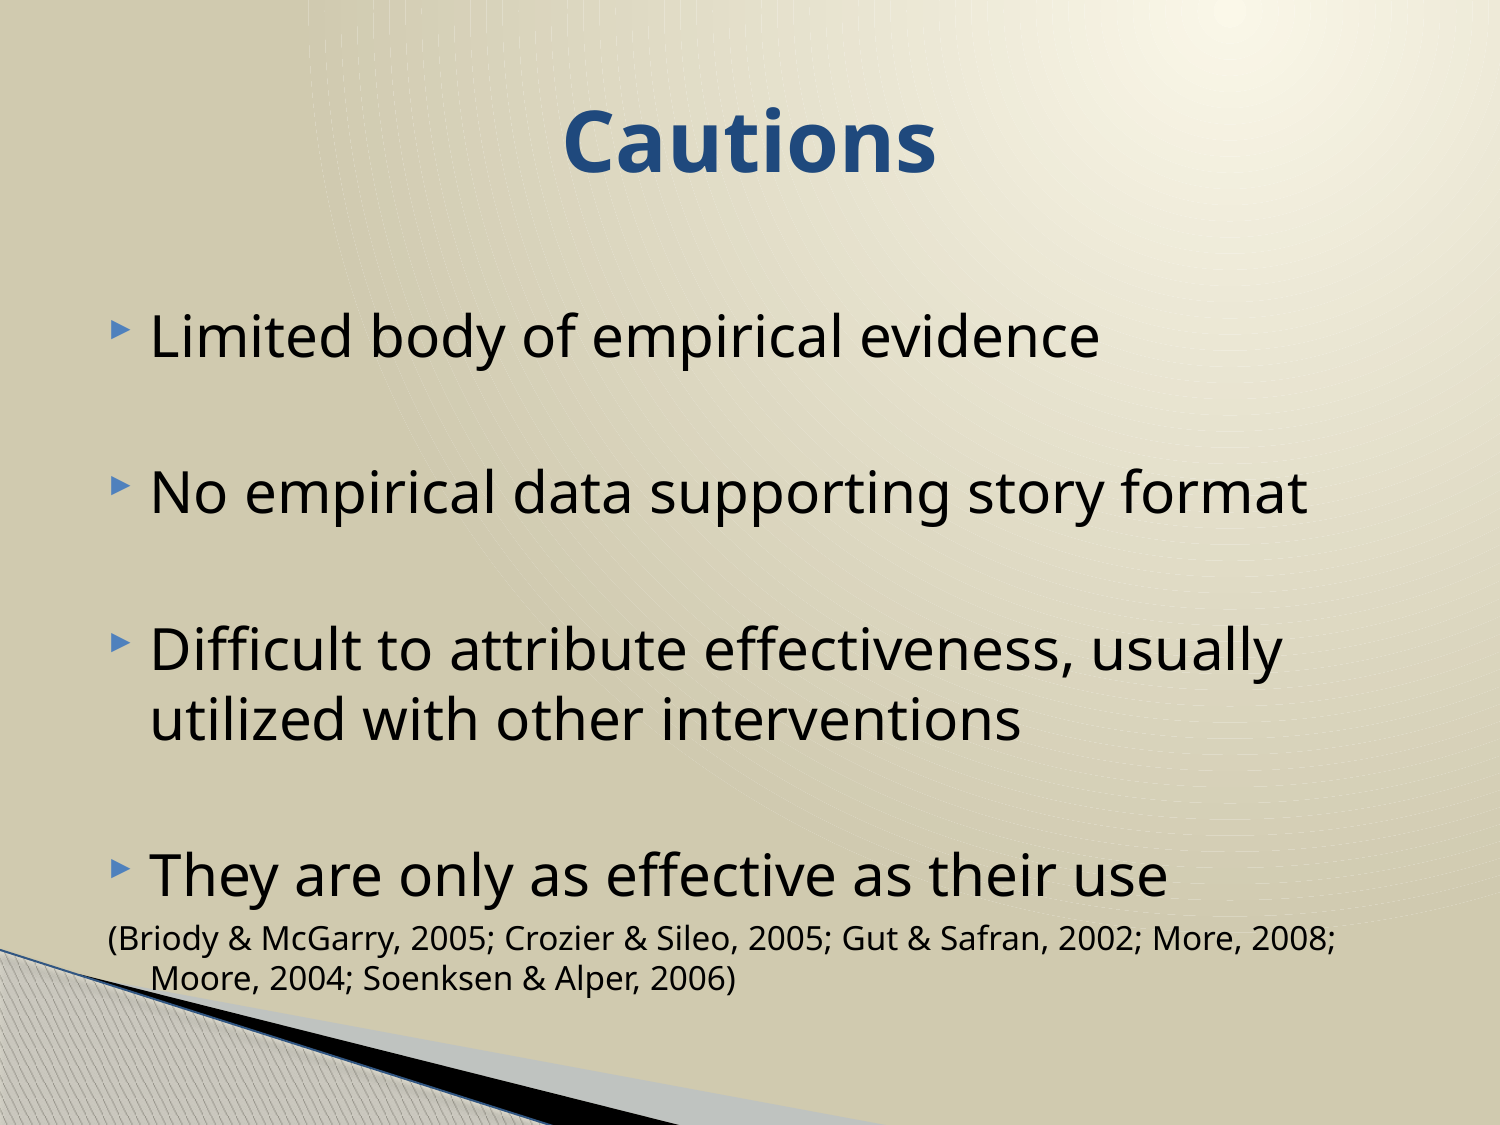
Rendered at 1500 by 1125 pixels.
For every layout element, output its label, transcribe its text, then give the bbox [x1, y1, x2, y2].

list Limited body of empirical evidence No empirical data supporting story format Difficult to attribute effectiveness, usually utilized with other interventions They are only as effective as their use (Briody & McGarry, 2005; Crozier & Sileo, 2005; Gut & Safran, 2002; More, 2008; Moore, 2004; Soenksen & Alper, 2006) [74, 242, 1426, 986]
title Cautions [75, 45, 1425, 233]
